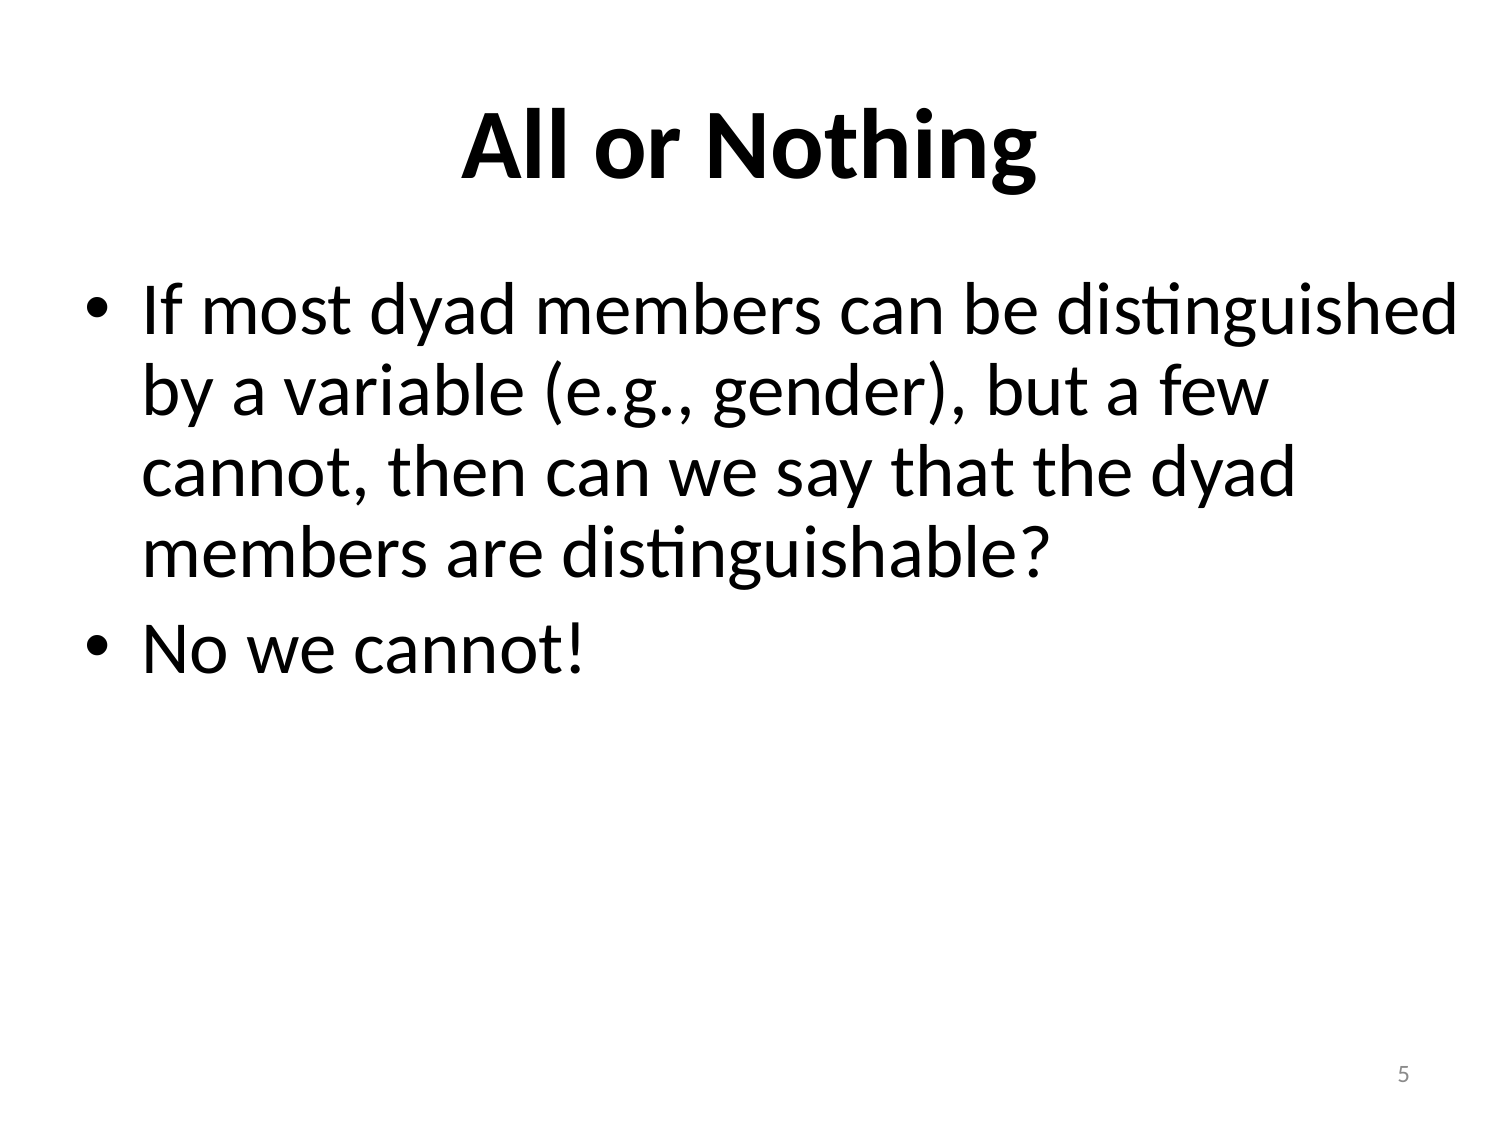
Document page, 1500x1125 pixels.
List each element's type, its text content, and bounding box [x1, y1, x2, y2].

text_box 5 [1074, 1042, 1425, 1103]
title All or Nothing [0, 45, 1500, 233]
list If most dyad members can be distinguished by a variable (e.g., gender), but a few cannot, then can we say that the dyad members are distinguishable? No we cannot! [70, 262, 1500, 1125]
